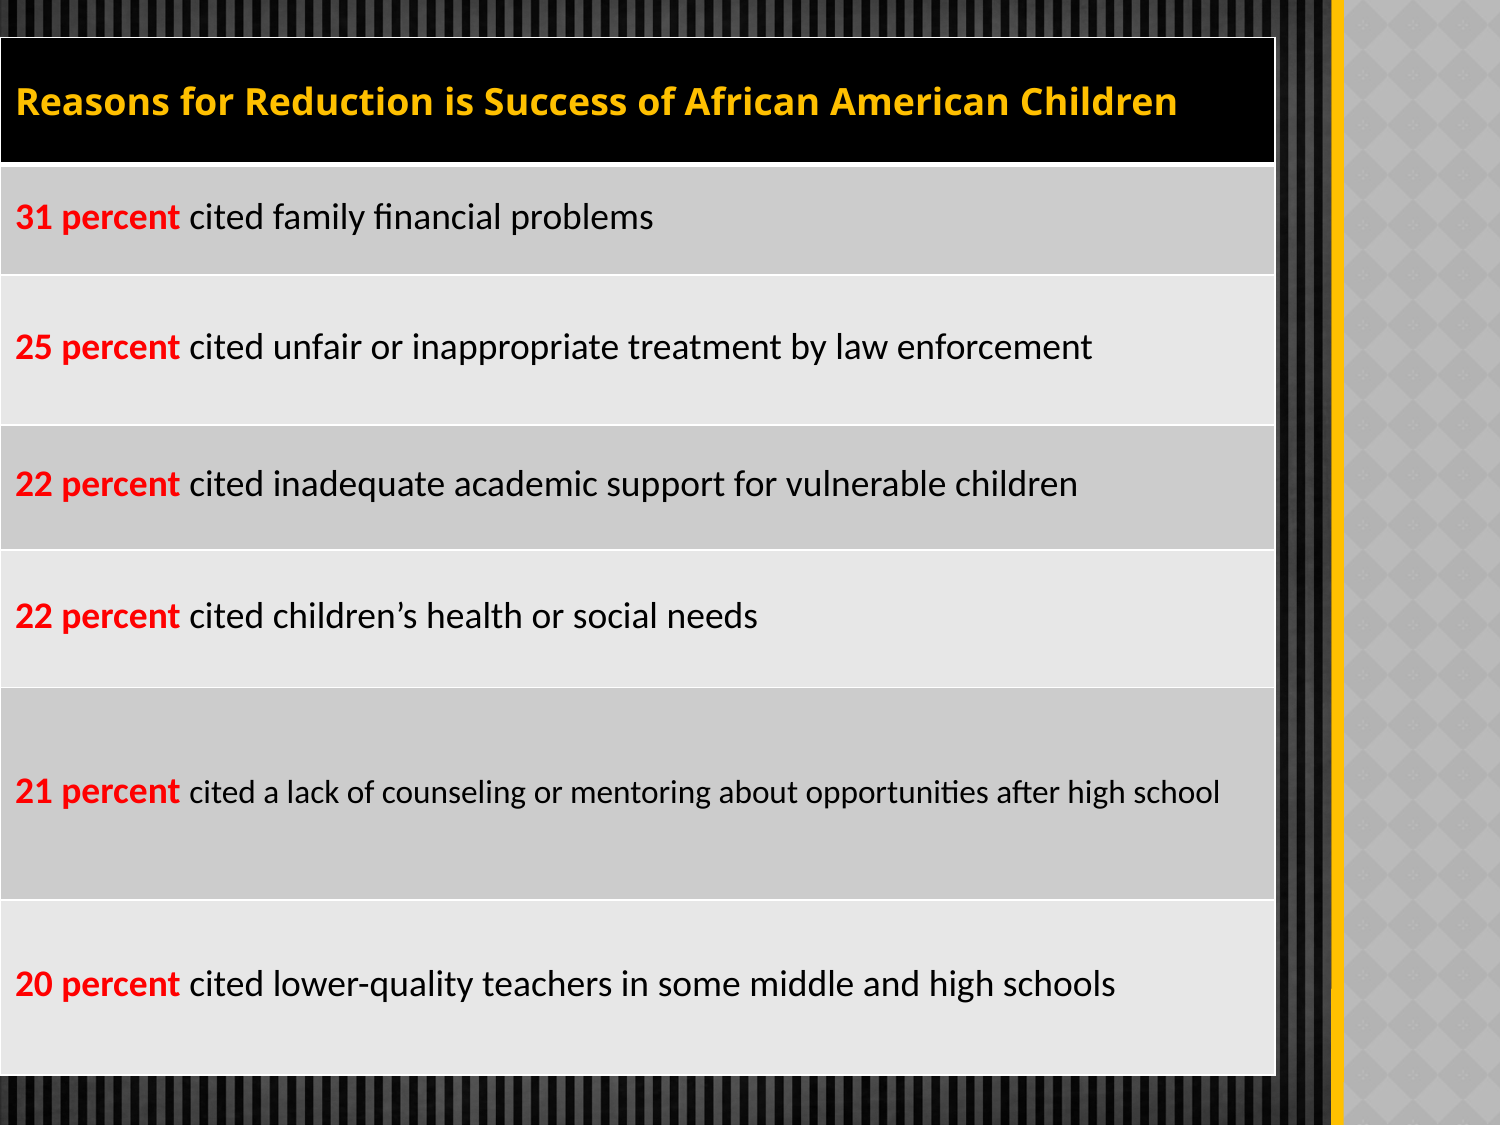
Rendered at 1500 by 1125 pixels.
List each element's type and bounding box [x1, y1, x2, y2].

picture [0, 0, 1338, 1125]
